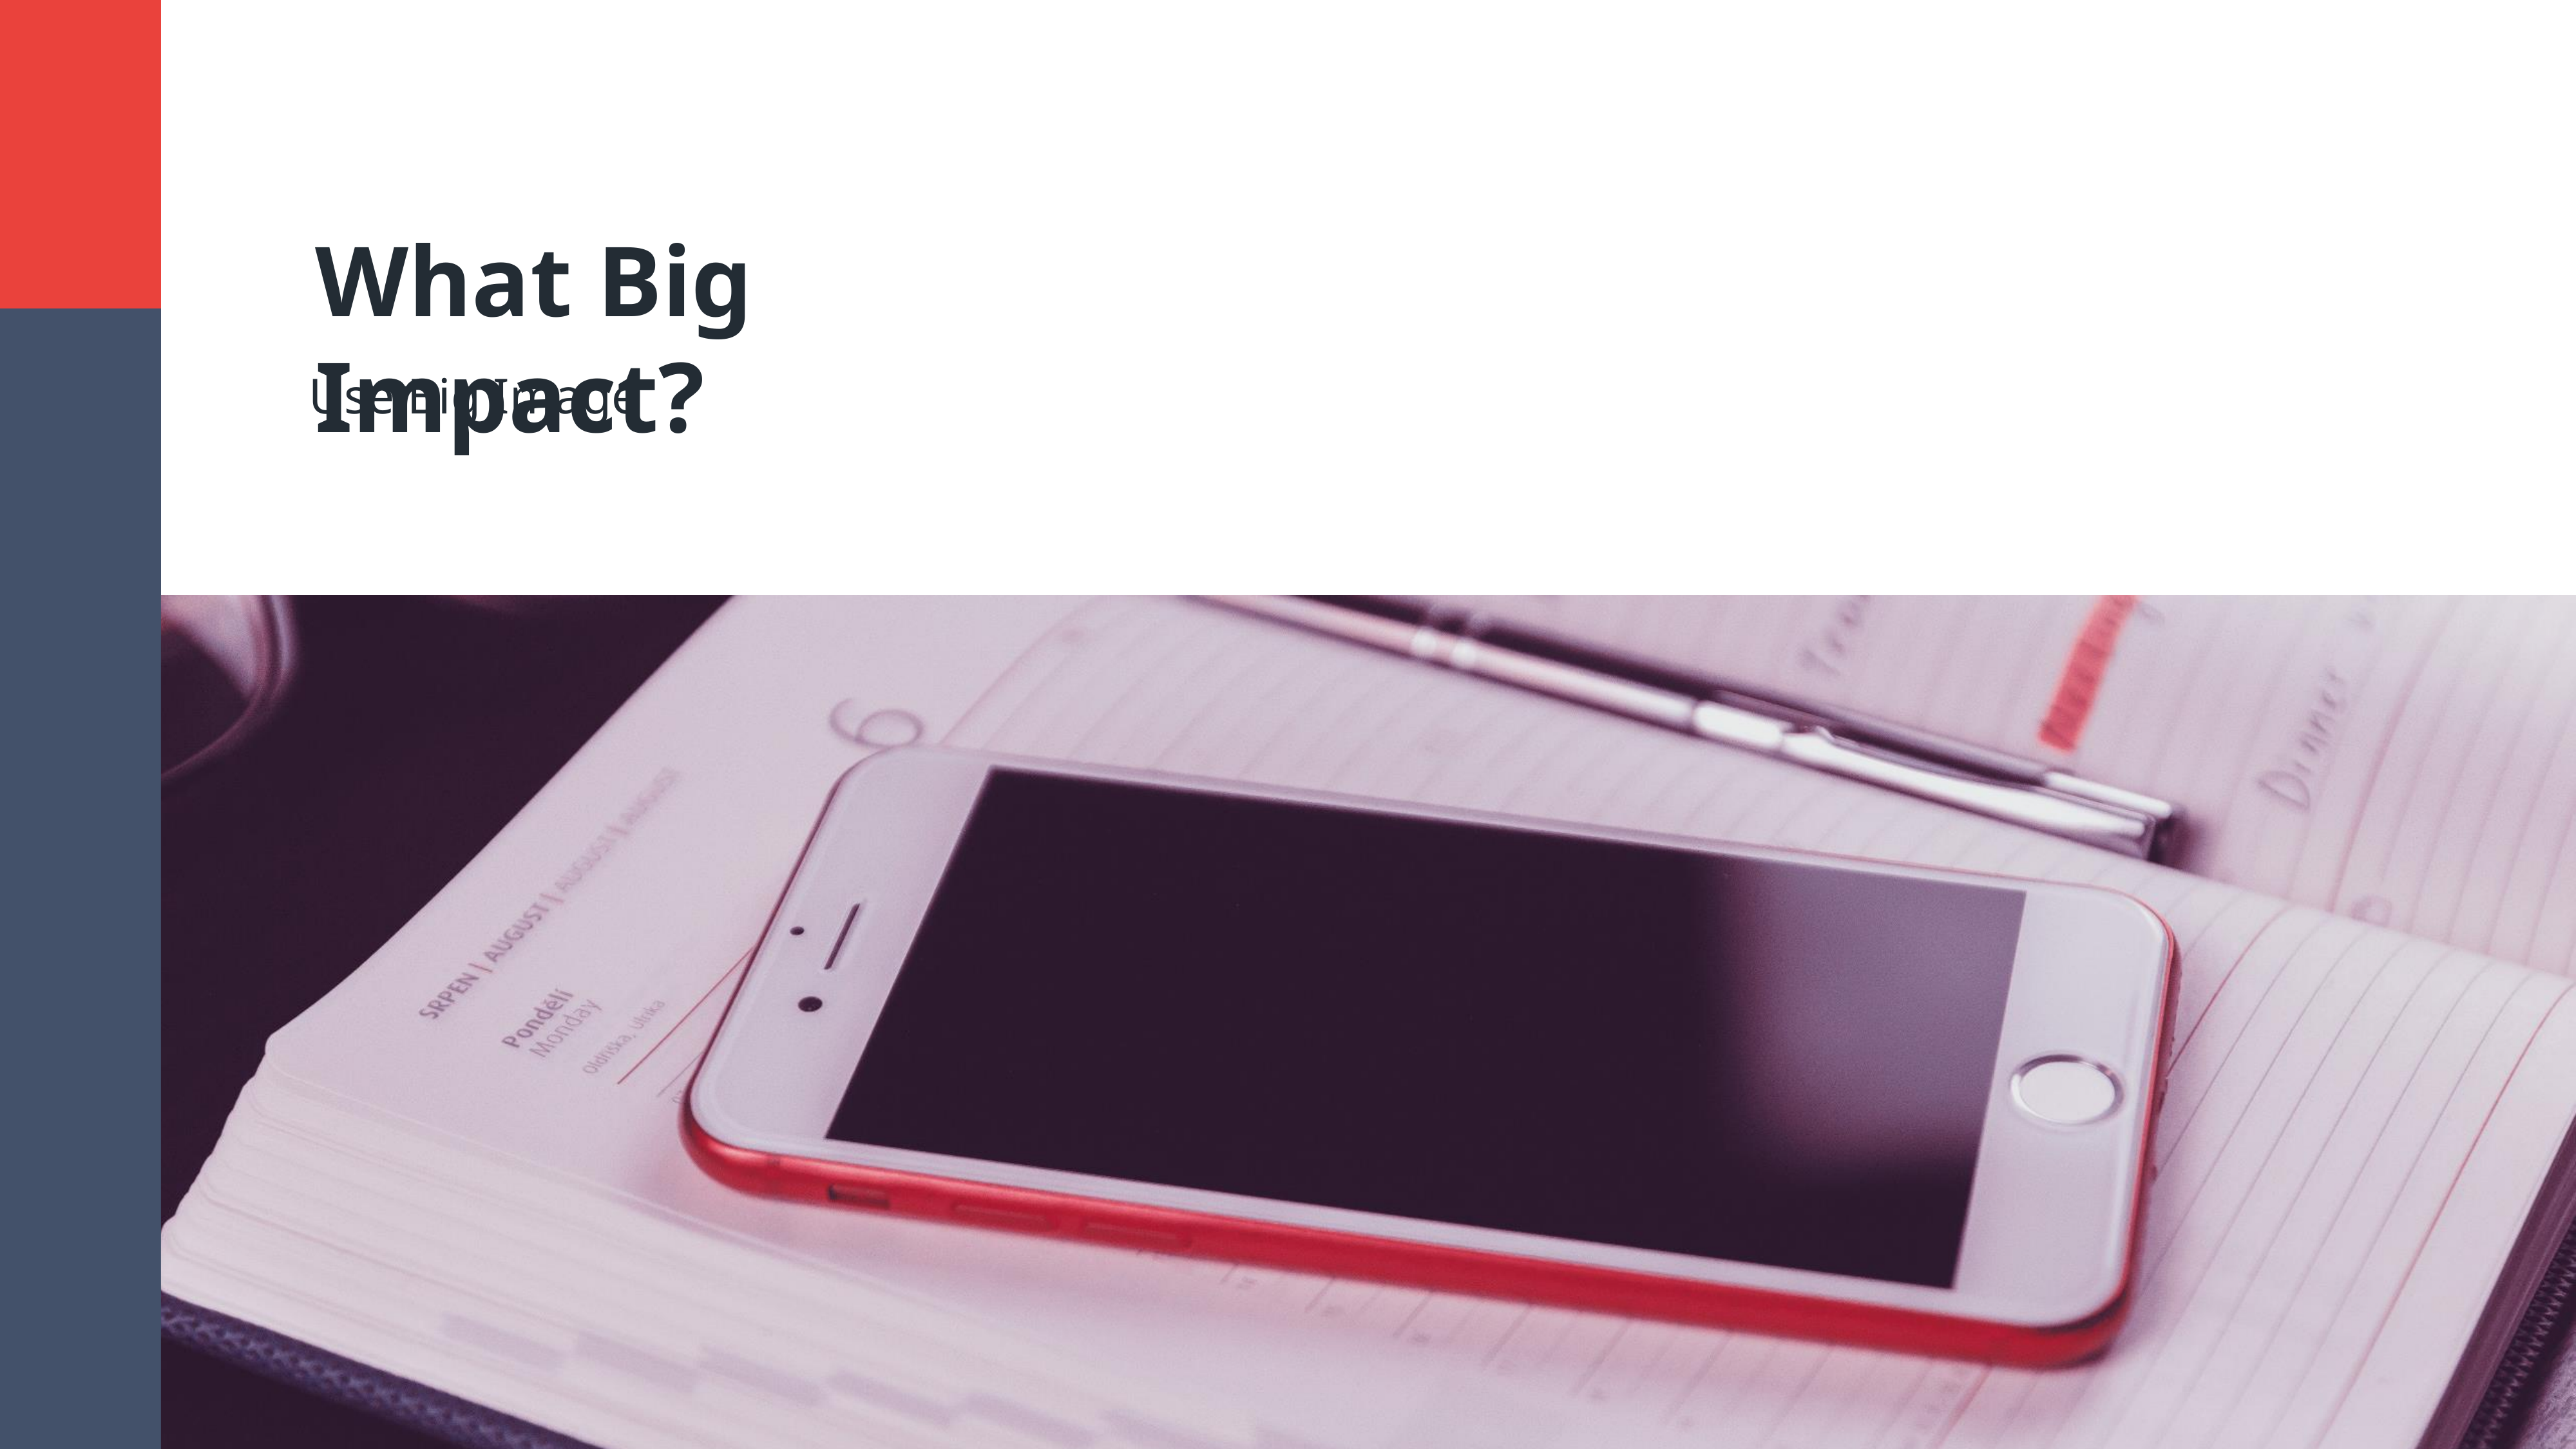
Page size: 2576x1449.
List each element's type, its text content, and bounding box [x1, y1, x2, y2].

text_box Use Big Image [299, 361, 649, 428]
picture [160, 595, 2576, 1449]
text_box What Big Impact? [305, 214, 1154, 457]
text_box [0, 0, 162, 308]
text_box [0, 308, 162, 1449]
